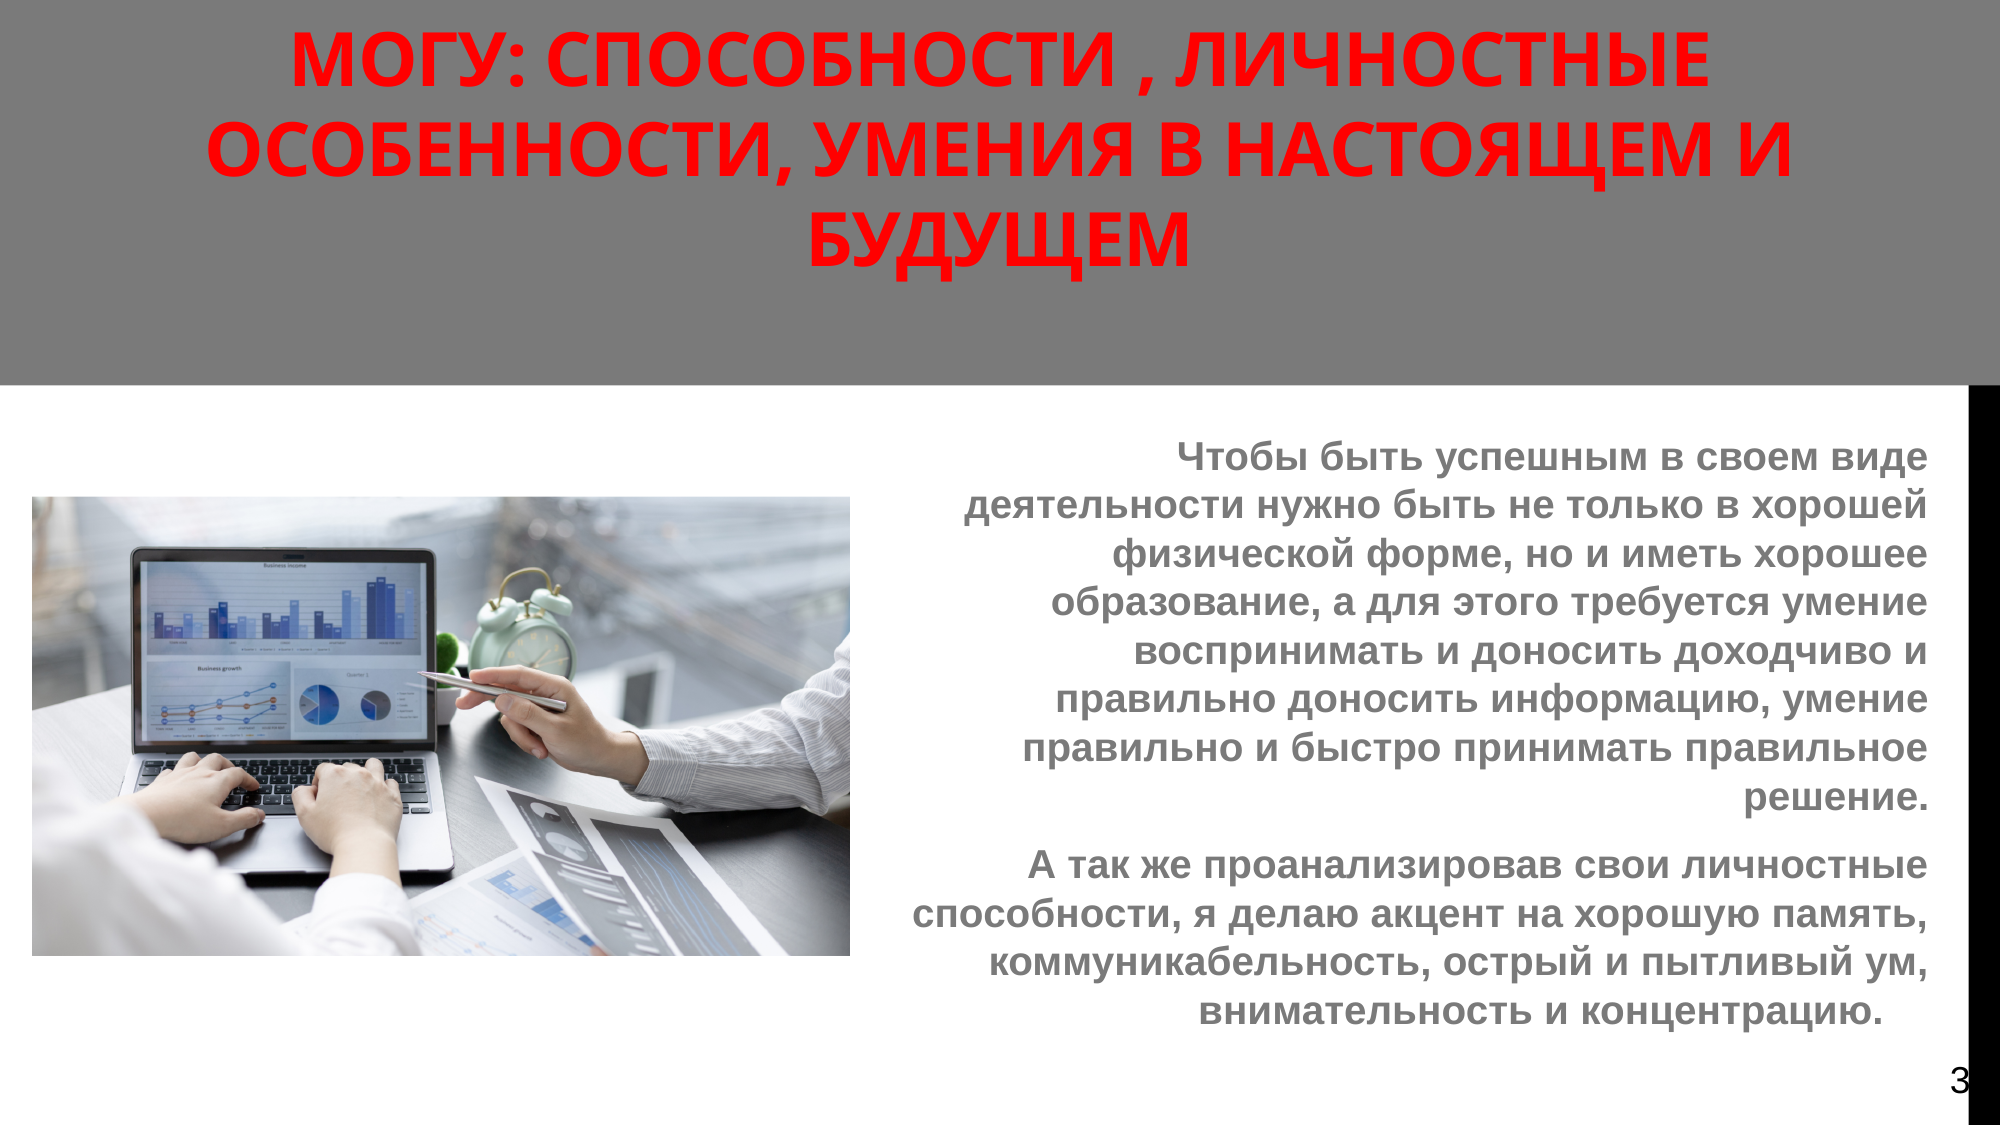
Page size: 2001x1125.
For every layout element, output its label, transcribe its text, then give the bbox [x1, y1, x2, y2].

picture [32, 495, 850, 956]
text_box 3 [1935, 1048, 1986, 1109]
list Чтобы быть успешным в своем виде деятельности нужно быть не только в хорошей физической форме, но и иметь хорошее образование, а для этого требуется умение воспринимать и доносить доходчиво и правильно доносить информацию, умение правильно и быстро принимать правильное решение. А так же проанализировав свои личностные способности, я делаю акцент на хорошую память, коммуникабельность, острый и пытливый ум, внимательность и концентрацию. [889, 422, 1945, 1080]
title МОГУ: способности , личностные особенности, умения в настоящем и будущем [0, 90, 2000, 290]
